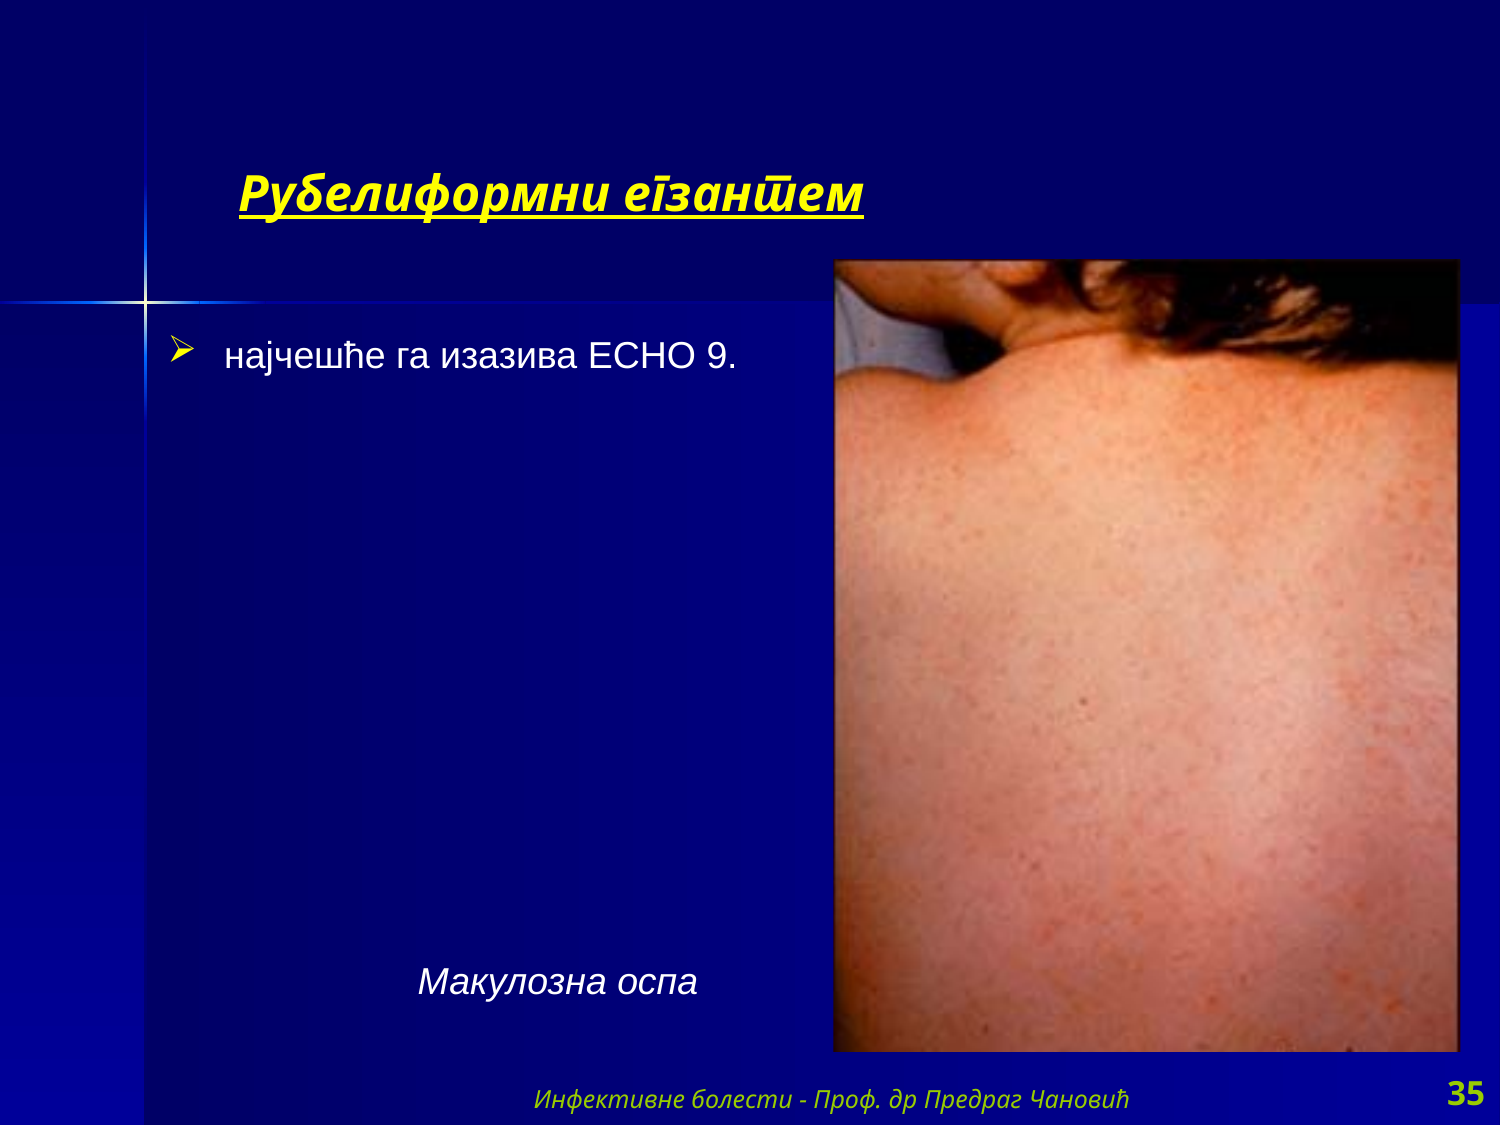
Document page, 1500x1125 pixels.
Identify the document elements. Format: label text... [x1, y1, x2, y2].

text_box најчешће га изазива ECHO 9. [152, 301, 791, 384]
text_box Макулозна оспа [402, 949, 714, 1010]
footer Инфективне болести - Проф. др Предраг Чановић [430, 1049, 1235, 1125]
picture [833, 259, 1461, 1052]
text_box Рубелиформни егзантем [224, 154, 879, 229]
slide_number 35 [1345, 1049, 1500, 1125]
